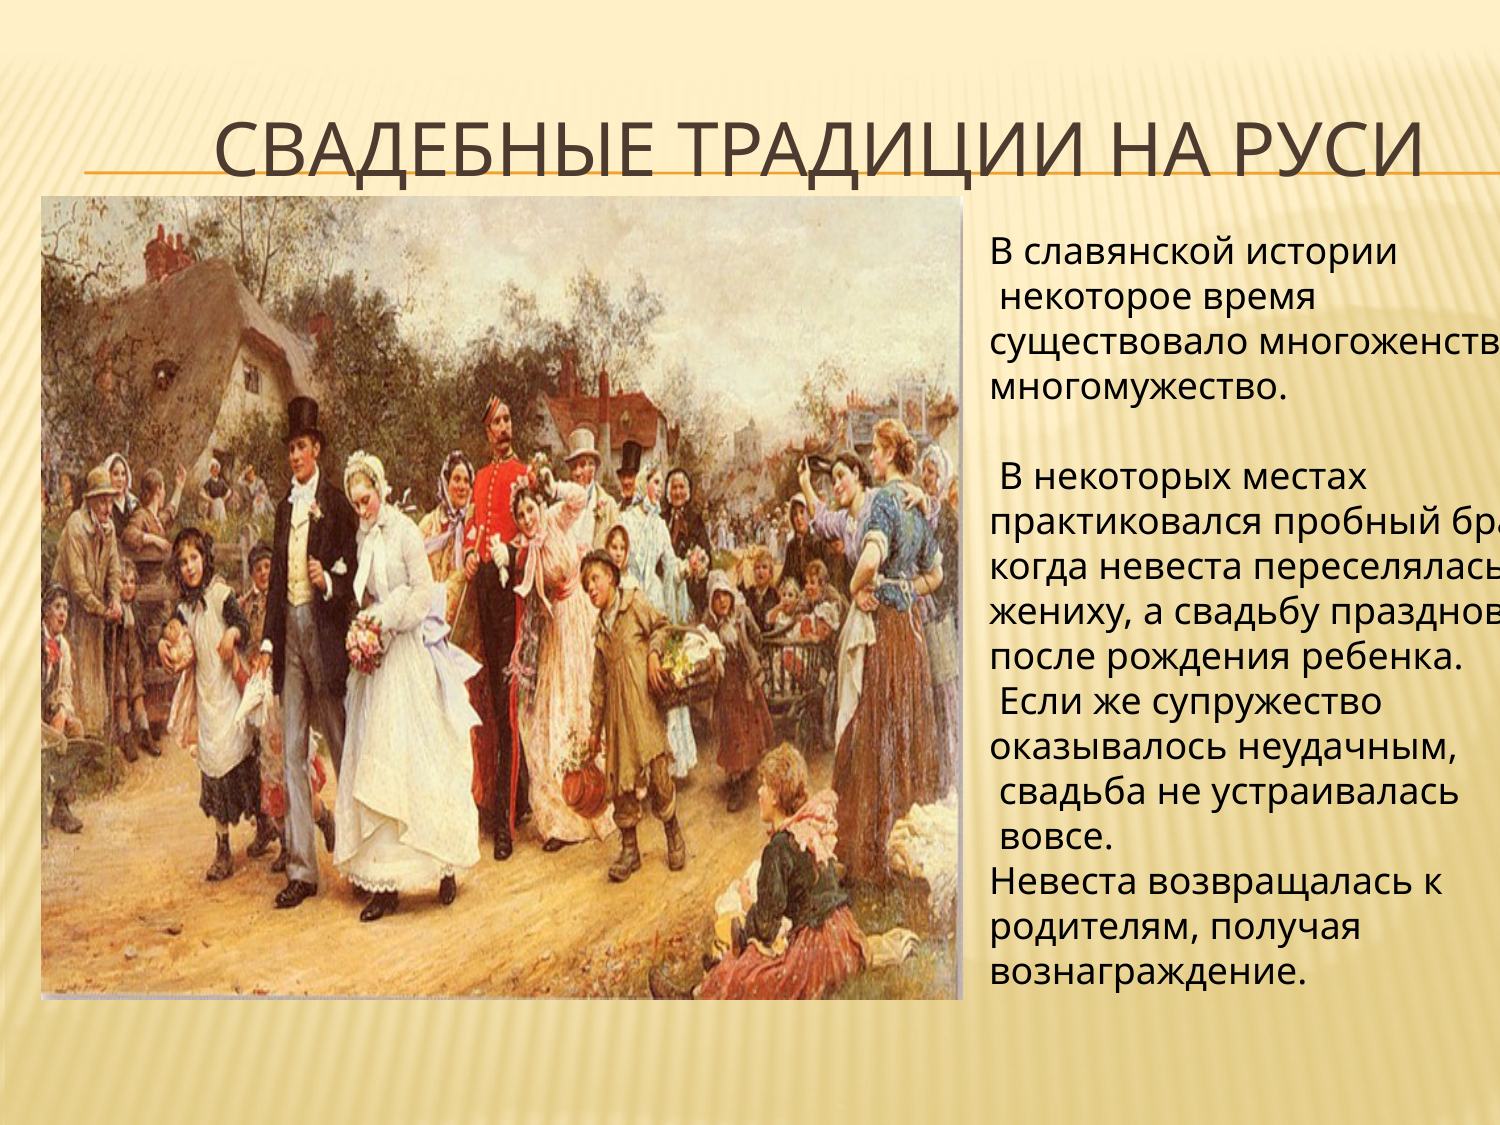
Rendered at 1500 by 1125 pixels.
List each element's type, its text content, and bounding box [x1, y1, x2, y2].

title Свадебные традиции на Руси [197, 78, 1500, 216]
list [40, 195, 963, 1000]
text_box В славянской истории некоторое время существовало многоженство и многомужество. В некоторых местах практиковался пробный брак, когда невеста переселялась к жениху, а свадьбу праздновали после рождения ребенка. Если же супружество оказывалось неудачным, свадьба не устраивалась вовсе. Невеста возвращалась к родителям, получая вознаграждение. [974, 219, 1500, 1000]
